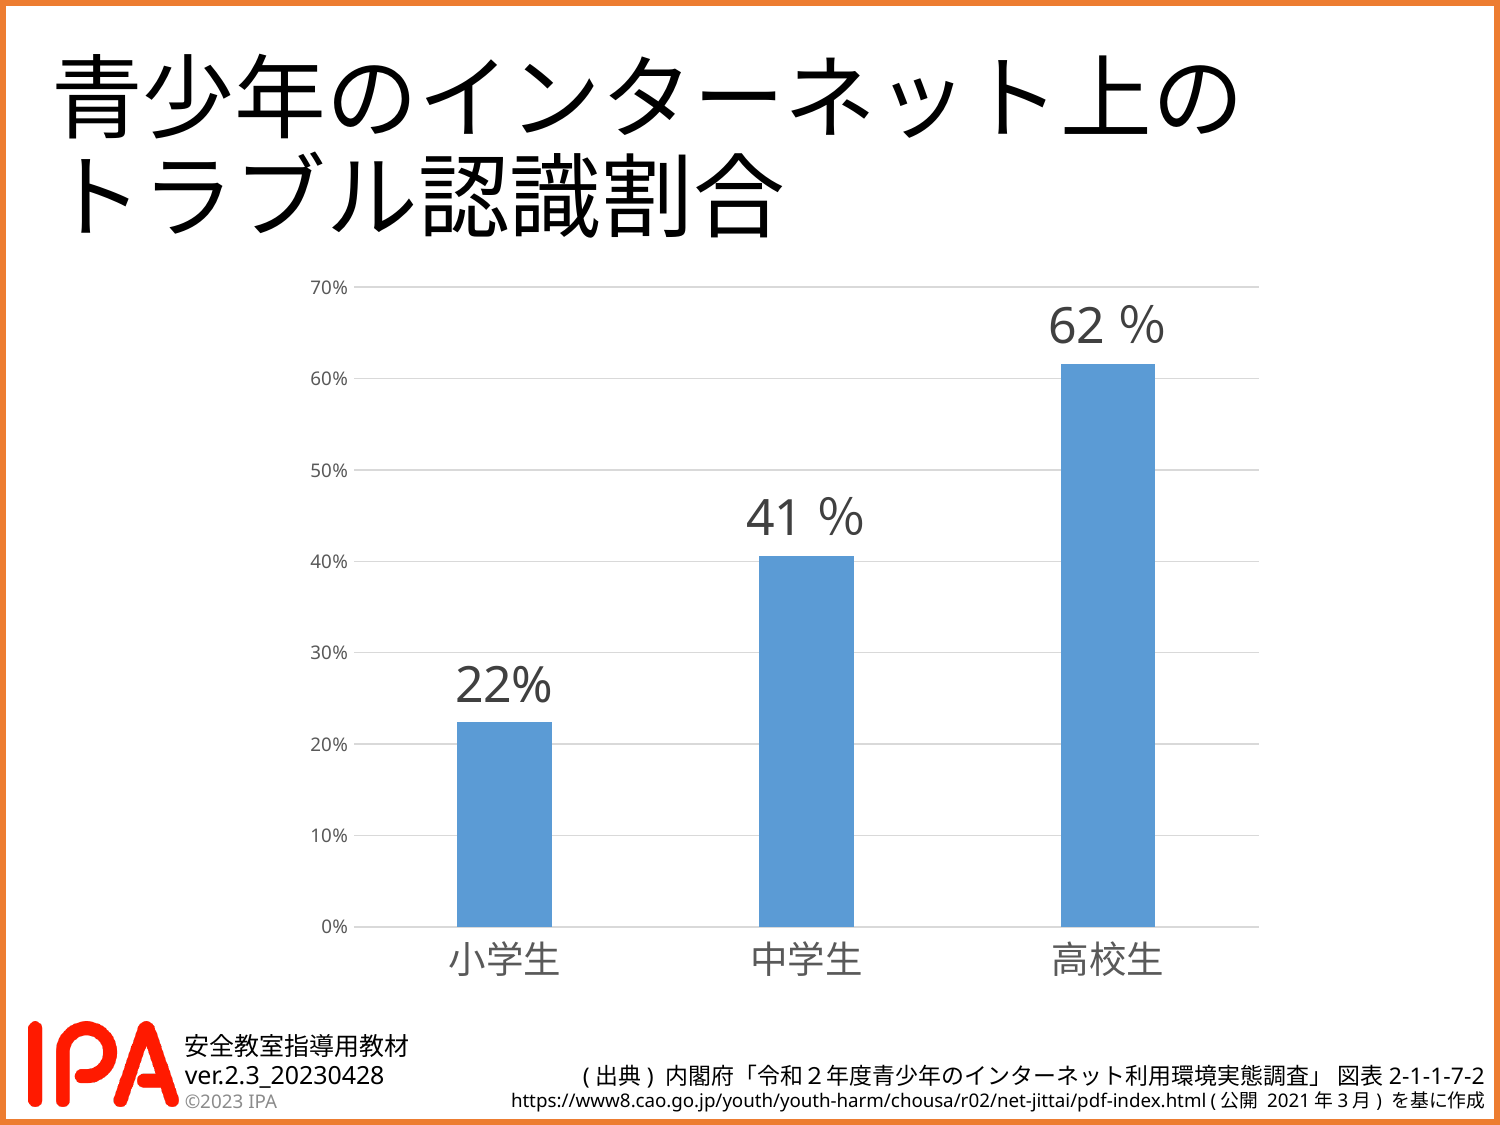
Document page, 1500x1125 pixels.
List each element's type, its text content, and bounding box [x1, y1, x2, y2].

chart [260, 230, 1306, 994]
text_box (出典) 内閣府「令和２年度青少年のインターネット利用環境実態調査」 図表2-1-1-7-2 https://www8.cao.go.jp/youth/youth-harm/chousa/r02/net-jittai/pdf-index.html (公開 2021年3月) を基に作成 [248, 1054, 1500, 1119]
picture [28, 1021, 179, 1107]
title 青少年のインターネット上の トラブル認識割合 [36, 42, 1419, 261]
